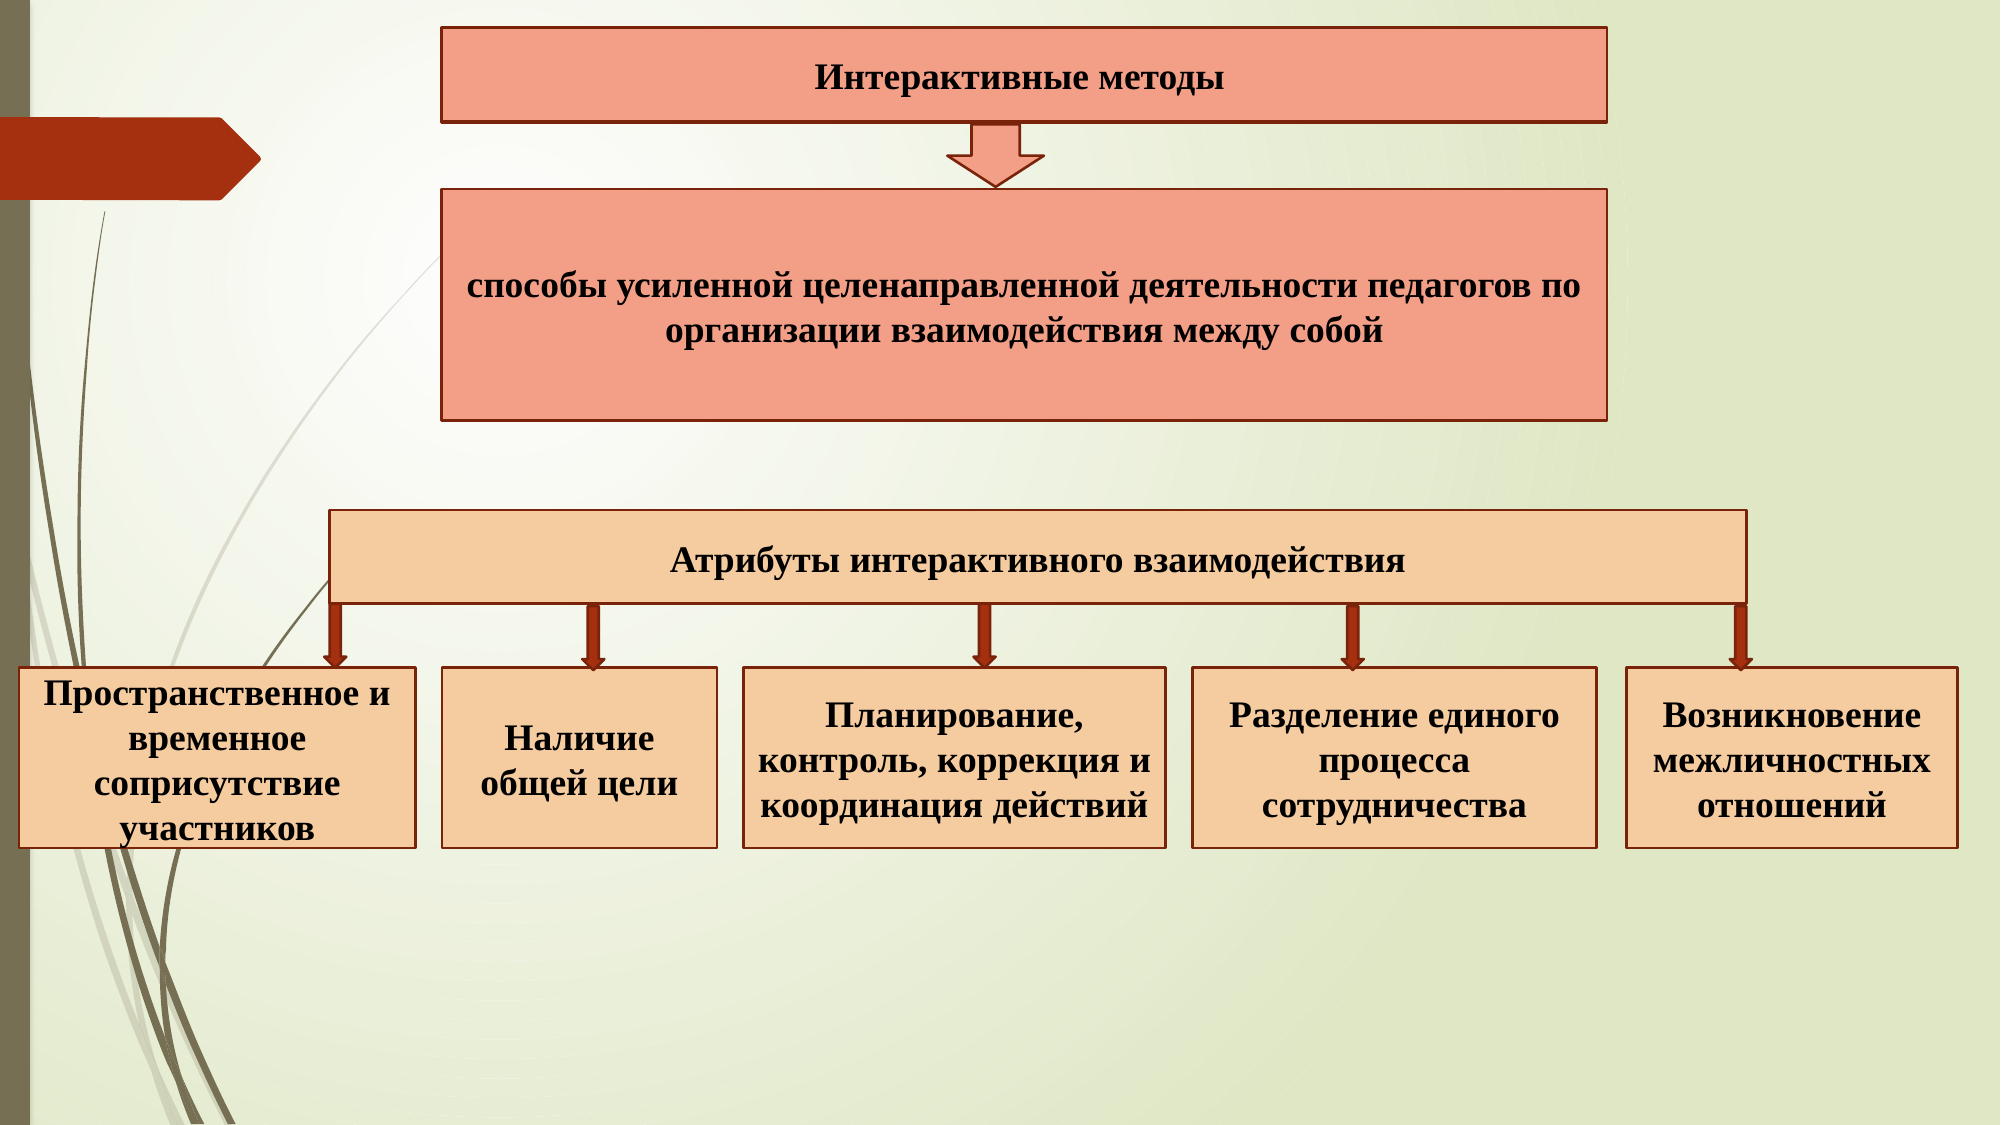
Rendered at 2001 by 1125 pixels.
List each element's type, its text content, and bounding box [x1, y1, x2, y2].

text_box Пространственное и временное соприсутствие участников [18, 666, 417, 849]
text_box [972, 602, 997, 669]
text_box [1340, 604, 1366, 672]
text_box [946, 123, 1046, 189]
text_box [581, 604, 606, 672]
text_box Наличие общей цели [441, 666, 718, 849]
text_box [1728, 604, 1754, 672]
text_box Планирование, контроль, коррекция и координация действий [742, 666, 1167, 849]
text_box Разделение единого процесса сотрудничества [1191, 666, 1598, 849]
text_box способы усиленной целенаправленной деятельности педагогов по организации взаимодействия между собой [440, 188, 1608, 422]
text_box [323, 602, 348, 669]
text_box Атрибуты интерактивного взаимодействия [328, 509, 1748, 605]
text_box Интерактивные методы [440, 26, 1608, 123]
text_box Возникновение межличностных отношений [1625, 666, 1959, 849]
